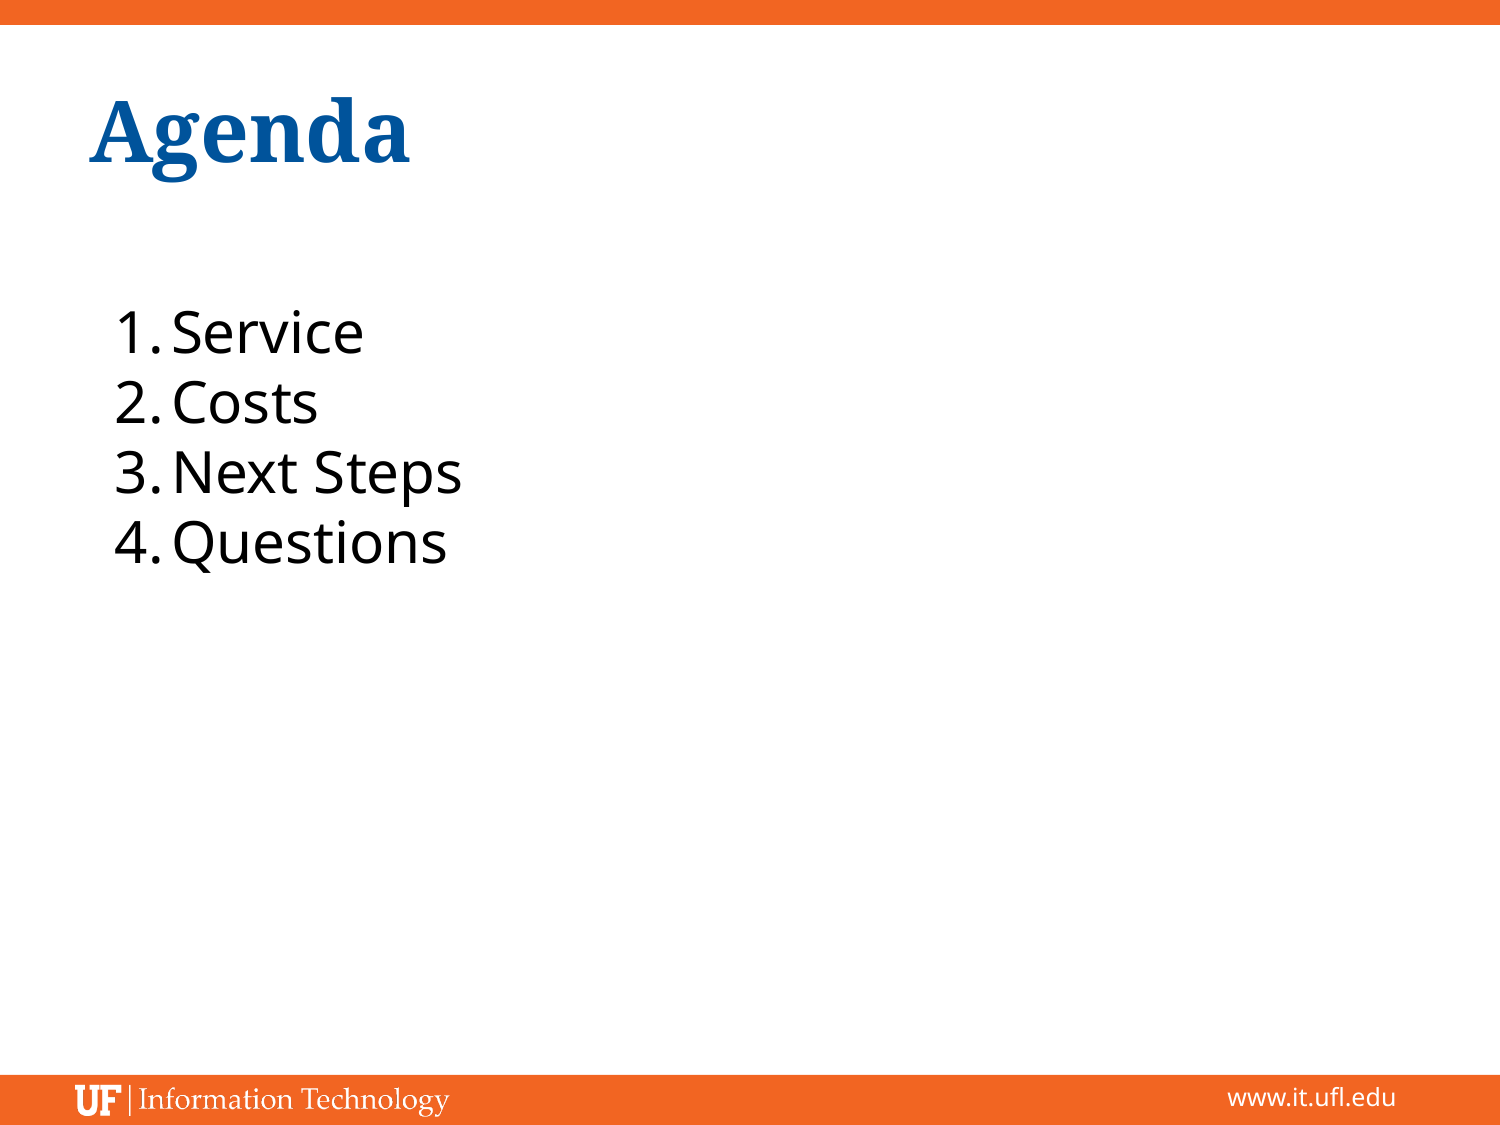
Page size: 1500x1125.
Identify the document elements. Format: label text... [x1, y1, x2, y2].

title Agenda [75, 37, 1425, 220]
text_box Service Costs Next Steps Questions [99, 287, 1400, 718]
picture [75, 1083, 450, 1117]
